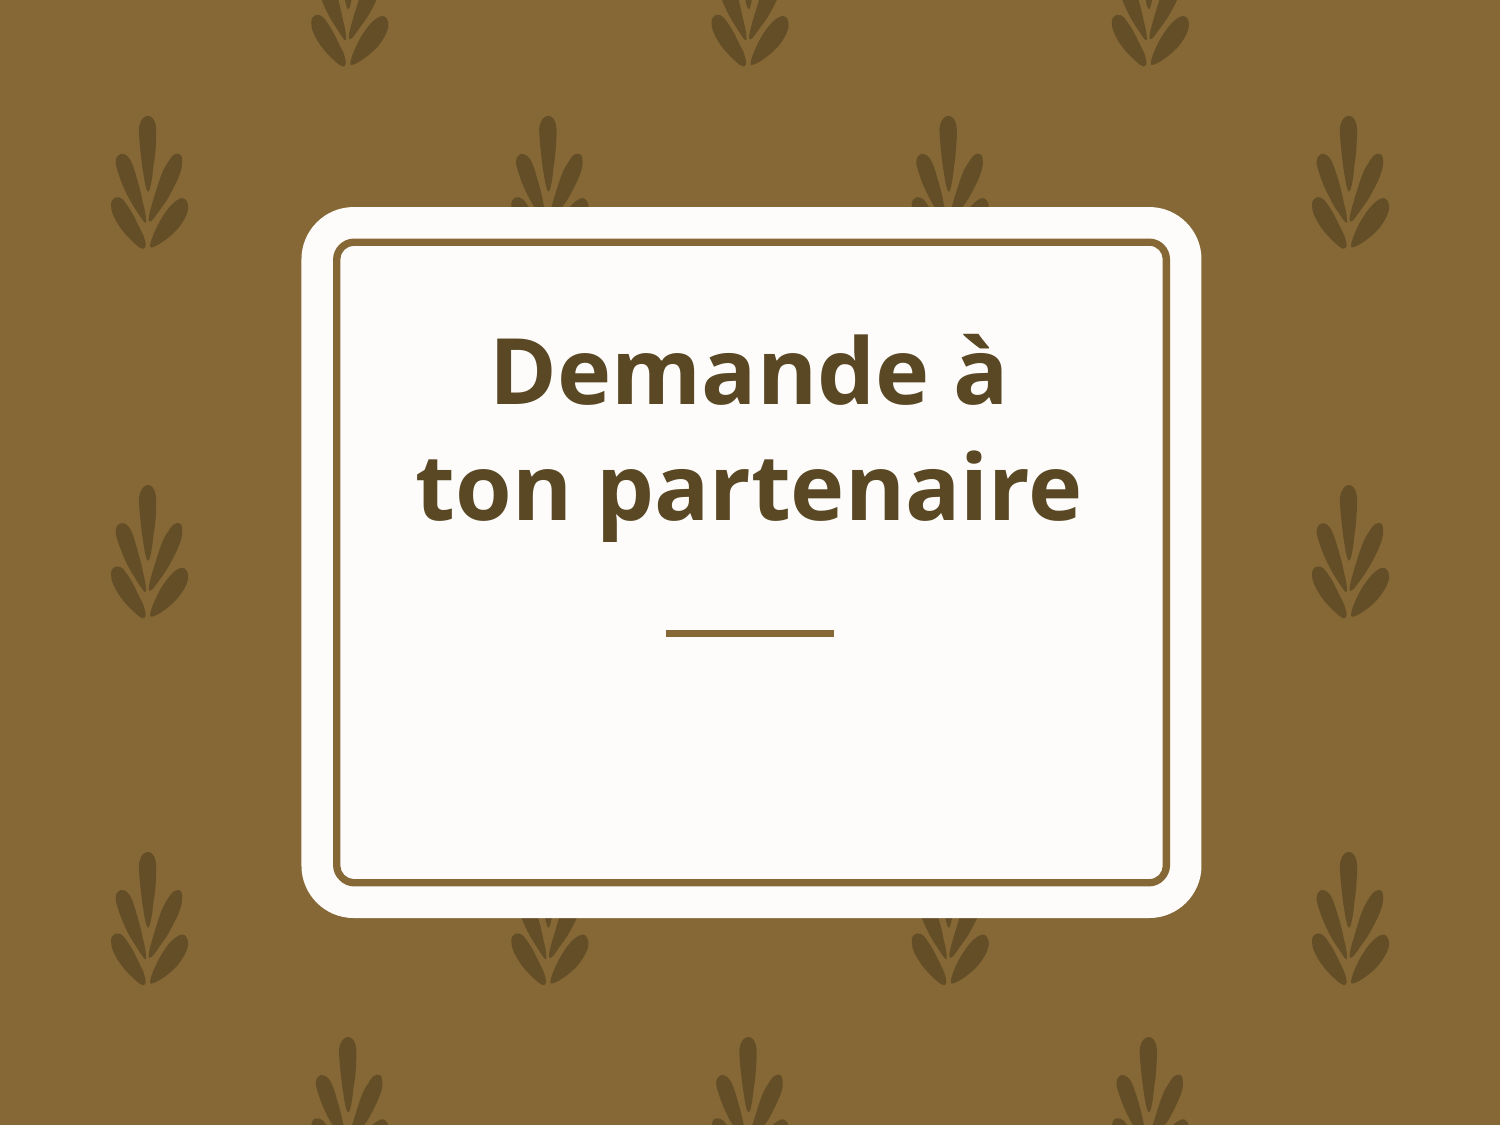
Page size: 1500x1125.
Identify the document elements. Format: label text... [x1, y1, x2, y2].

title Demande à ton partenaire [389, 300, 1110, 603]
